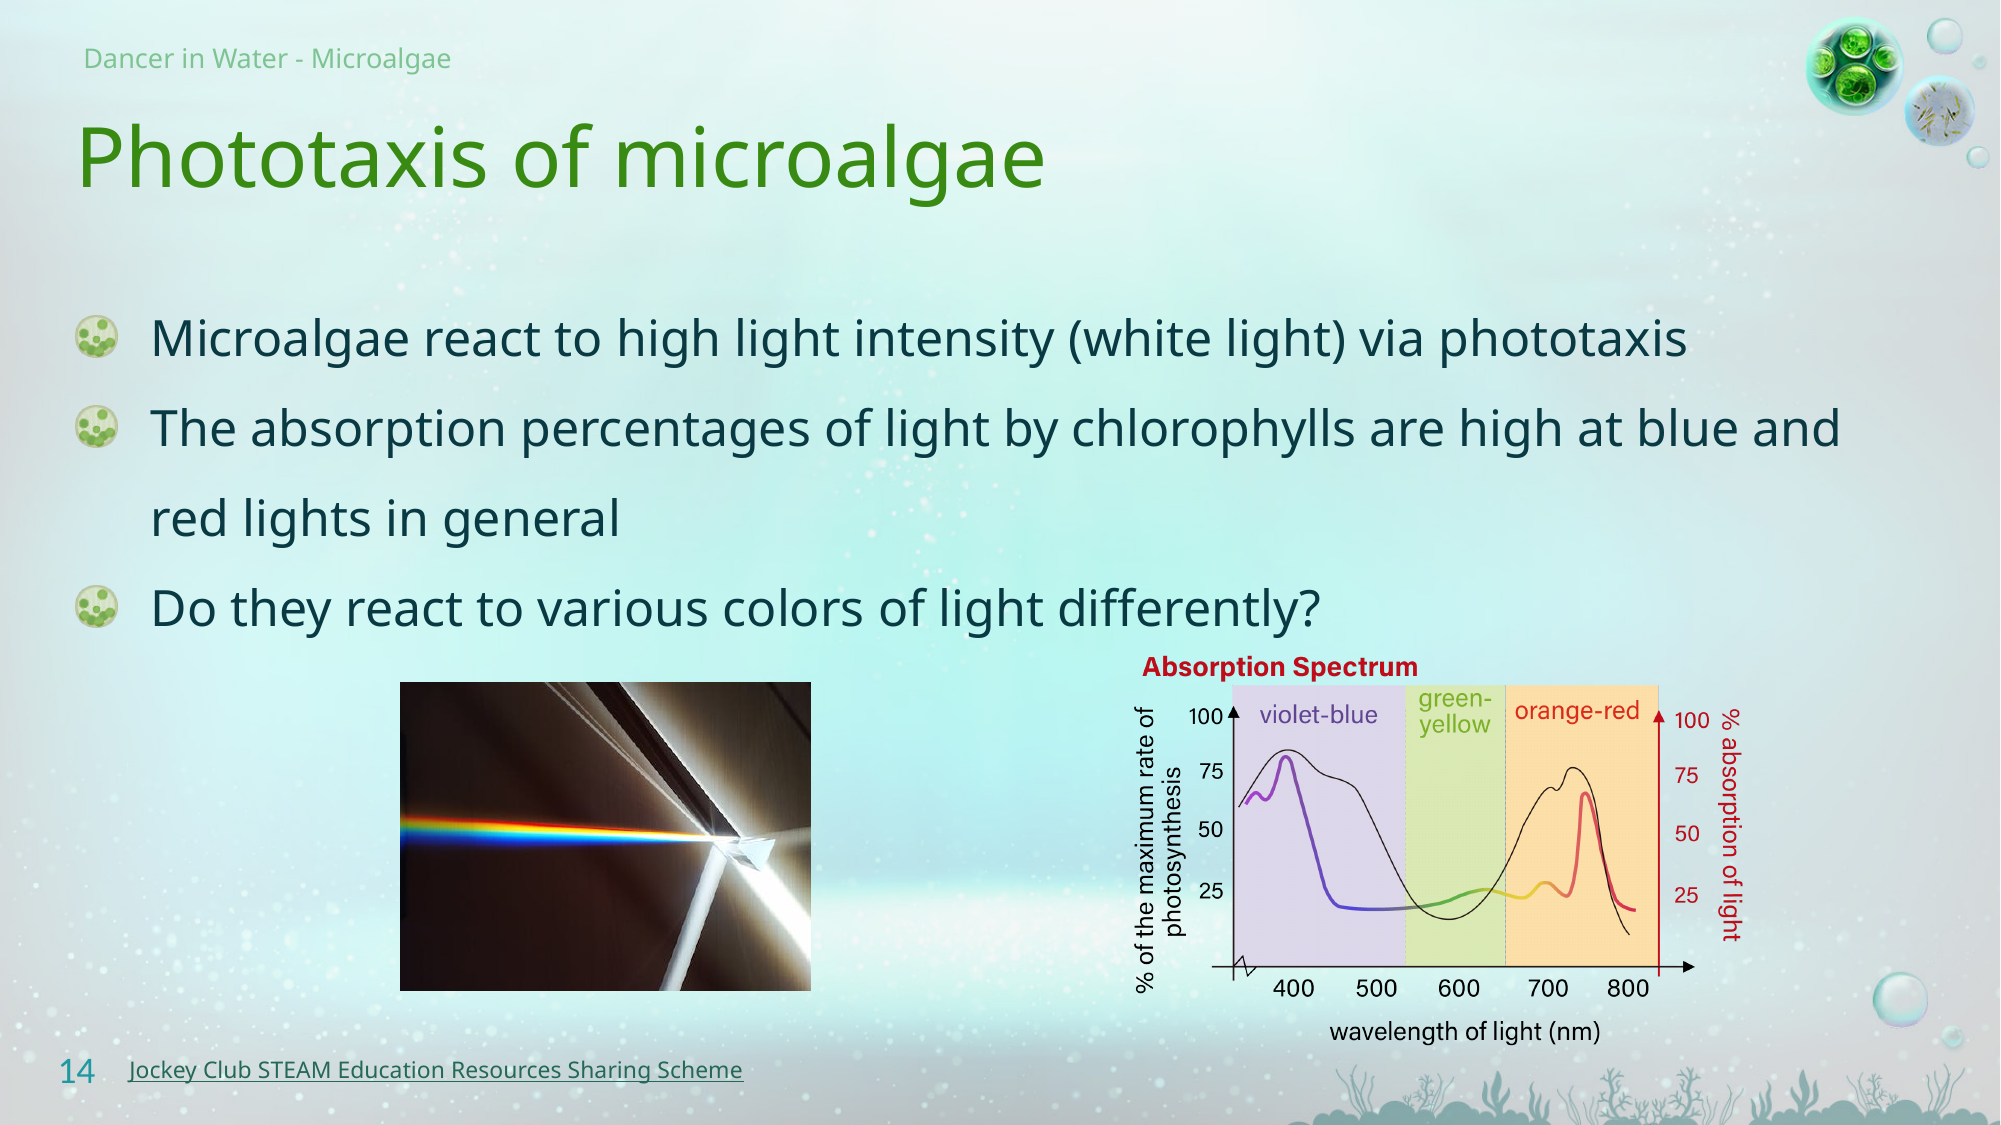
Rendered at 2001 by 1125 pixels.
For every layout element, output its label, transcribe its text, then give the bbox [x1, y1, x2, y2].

slide_number 14 [35, 1038, 118, 1099]
title Phototaxis of microalgae [61, 96, 1571, 229]
list Microalgae react to high light intensity (white light) via phototaxis The absorption percentages of light by chlorophylls are high at blue and red lights in general Do they react to various colors of light differently? [61, 269, 1862, 1028]
picture [0, 0, 2001, 1125]
